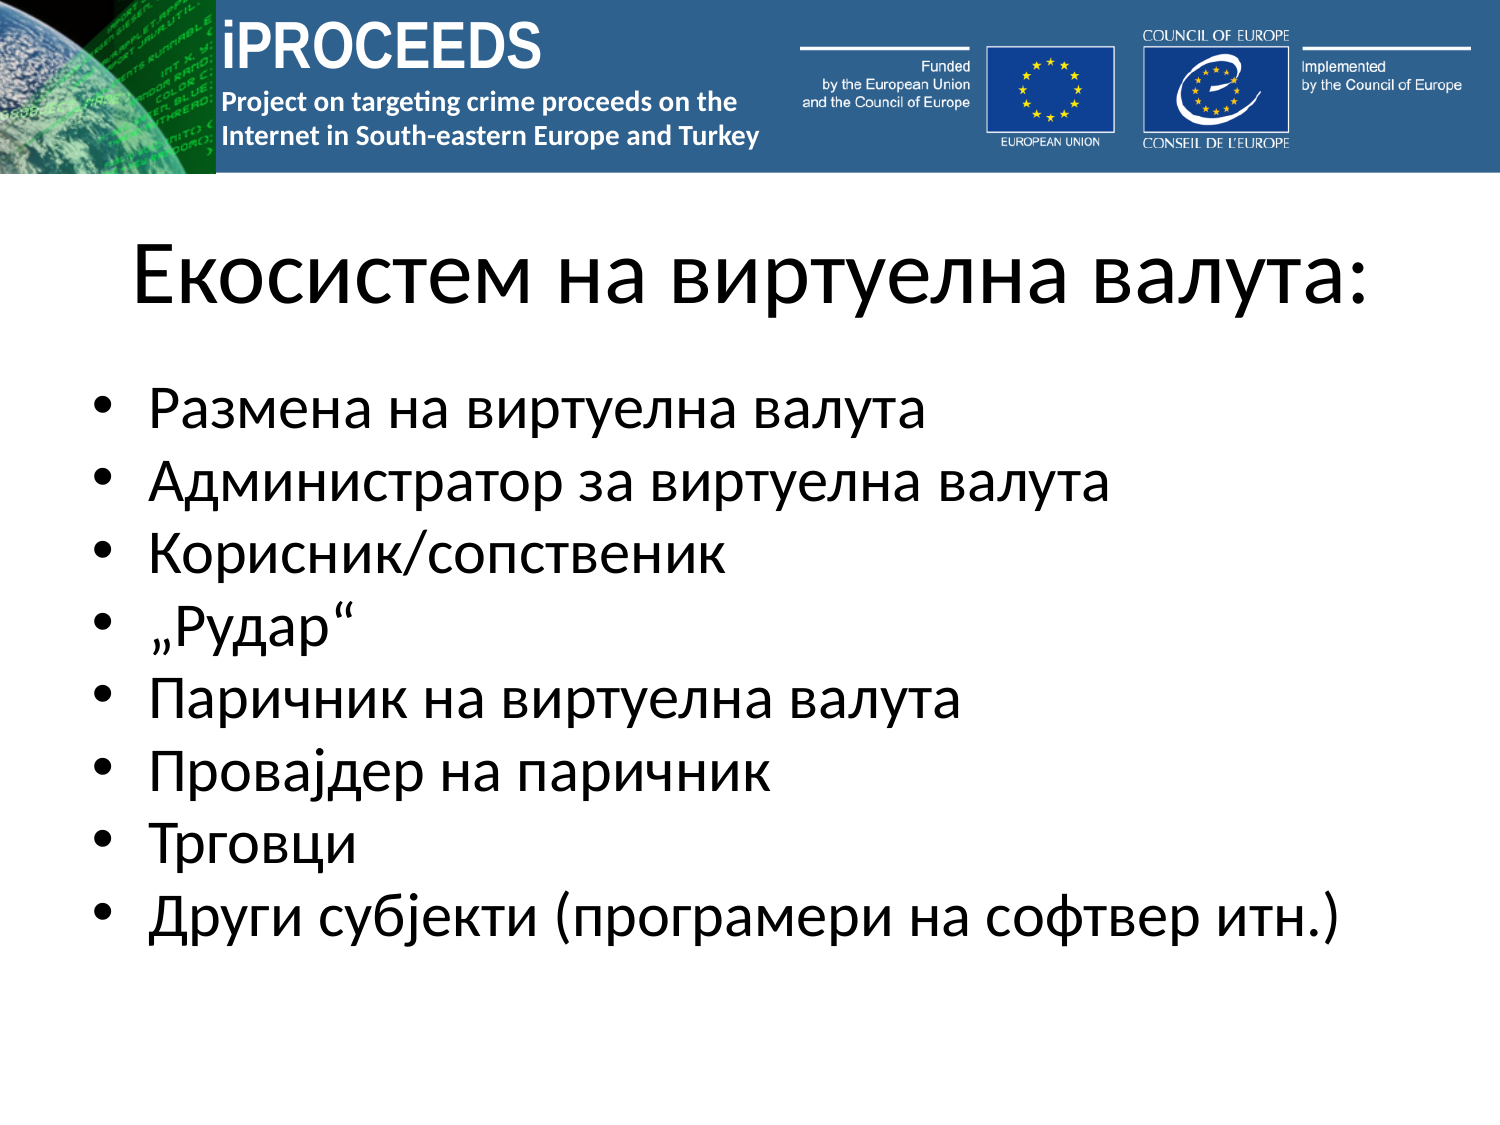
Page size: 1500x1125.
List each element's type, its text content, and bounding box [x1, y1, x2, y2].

list Размена на виртуелна валута Администратор за виртуелна валута Корисник/сопственик „Рудар“ Паричник на виртуелна валута Провајдер на паричник Трговци Други субјекти (програмери на софтвер итн.) [76, 373, 1427, 1017]
title Екосистем на виртуелна валута: [76, 172, 1427, 361]
picture [0, 0, 216, 174]
picture [800, 30, 1471, 148]
